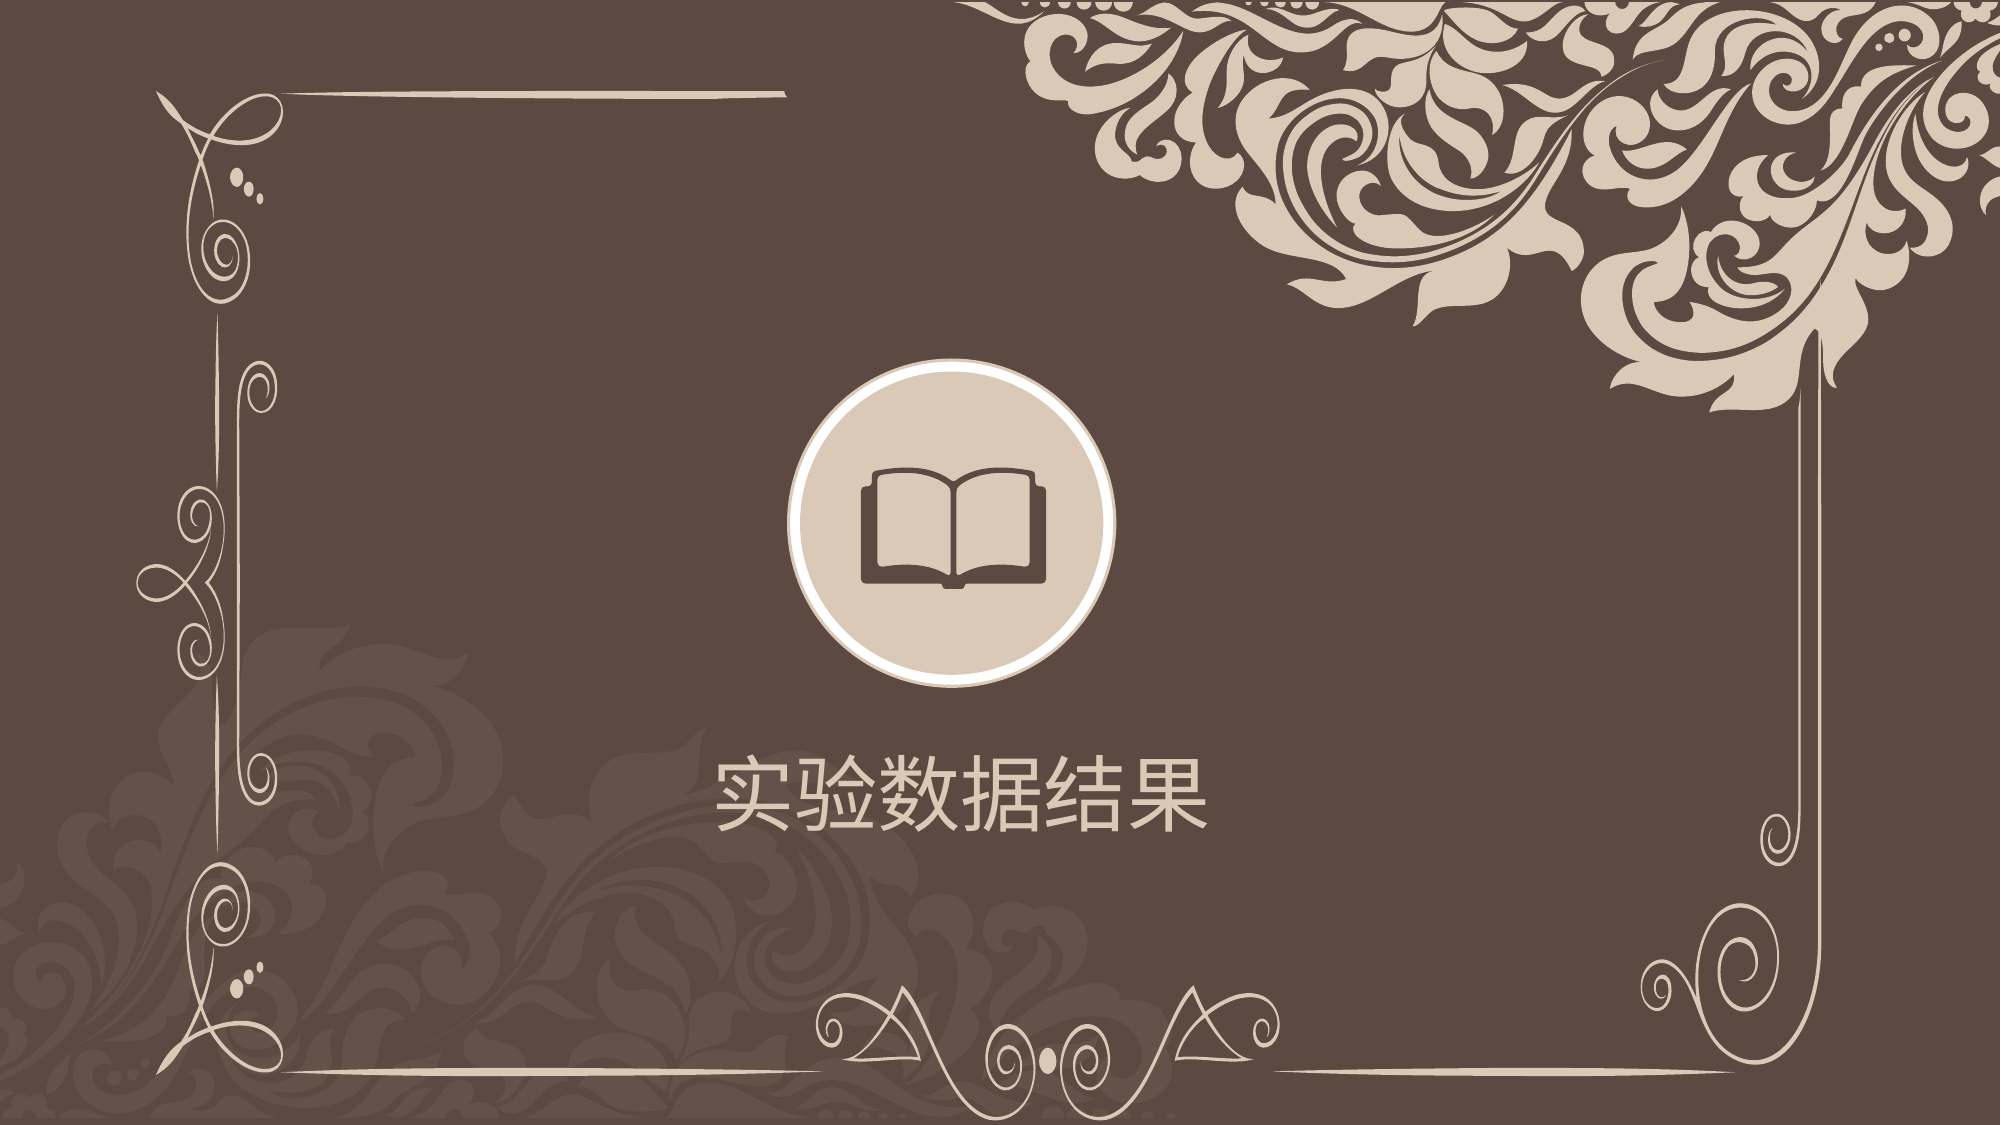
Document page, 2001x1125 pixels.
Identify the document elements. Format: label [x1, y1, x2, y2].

text_box [0, 0, 2000, 1125]
text_box [788, 360, 1115, 687]
